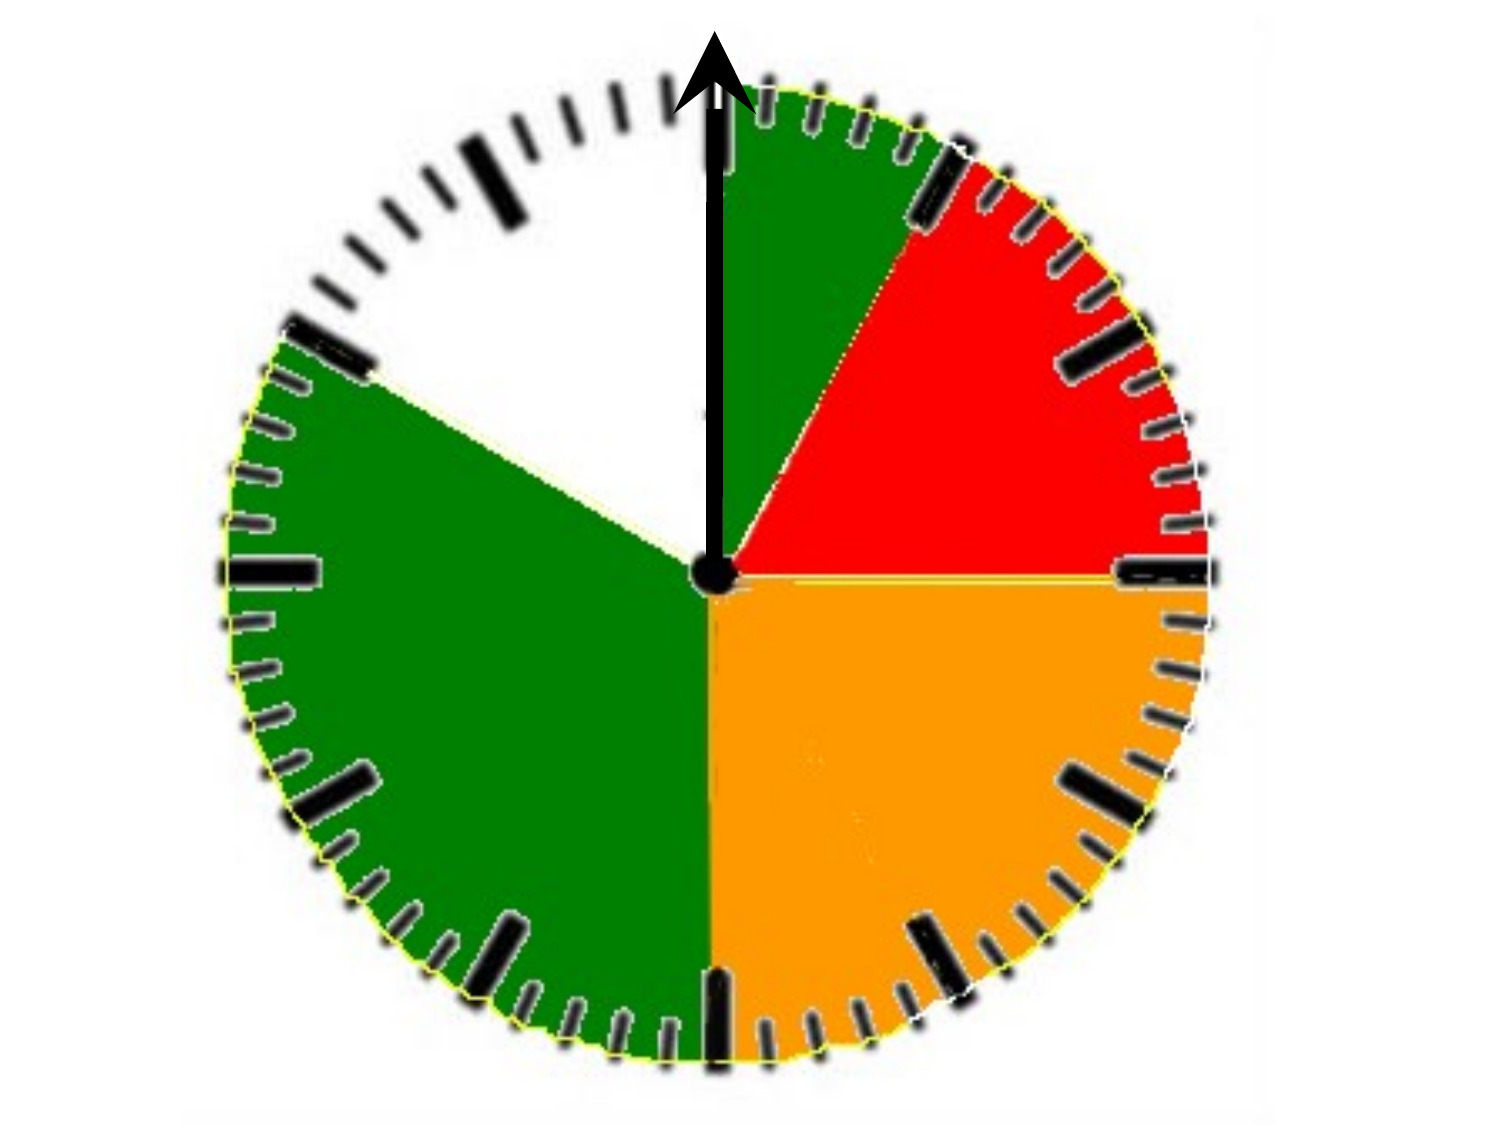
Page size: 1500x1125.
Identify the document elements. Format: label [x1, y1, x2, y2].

picture [182, 5, 1306, 1125]
